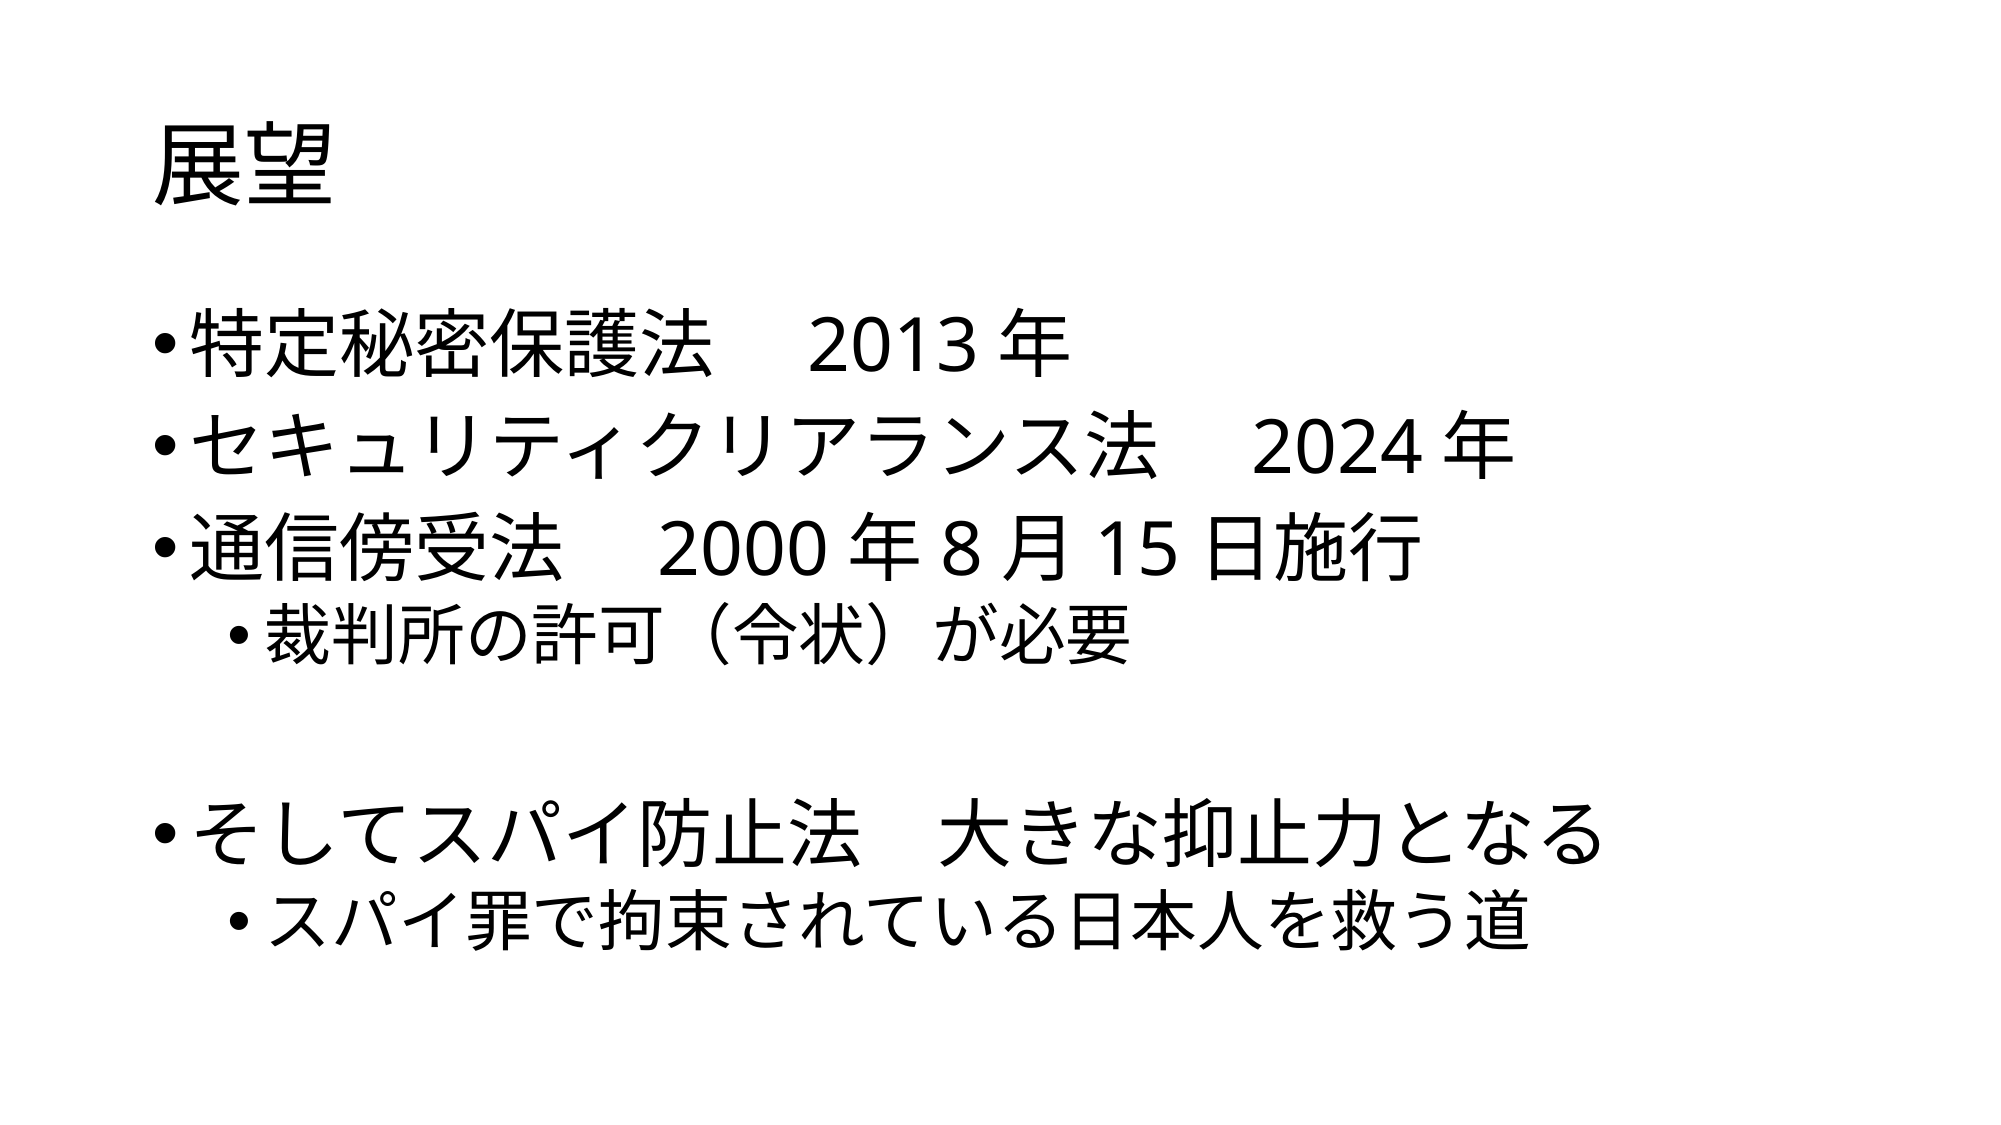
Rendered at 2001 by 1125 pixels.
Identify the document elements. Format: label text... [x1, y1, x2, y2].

list 特定秘密保護法 2013年 セキュリティクリアランス法 2024年 通信傍受法 2000年8月15日施行 裁判所の許可（令状）が必要 そしてスパイ防止法 大きな抑止力となる スパイ罪で拘束されている日本人を救う道 [137, 299, 1863, 1014]
title 展望 [137, 59, 1863, 278]
